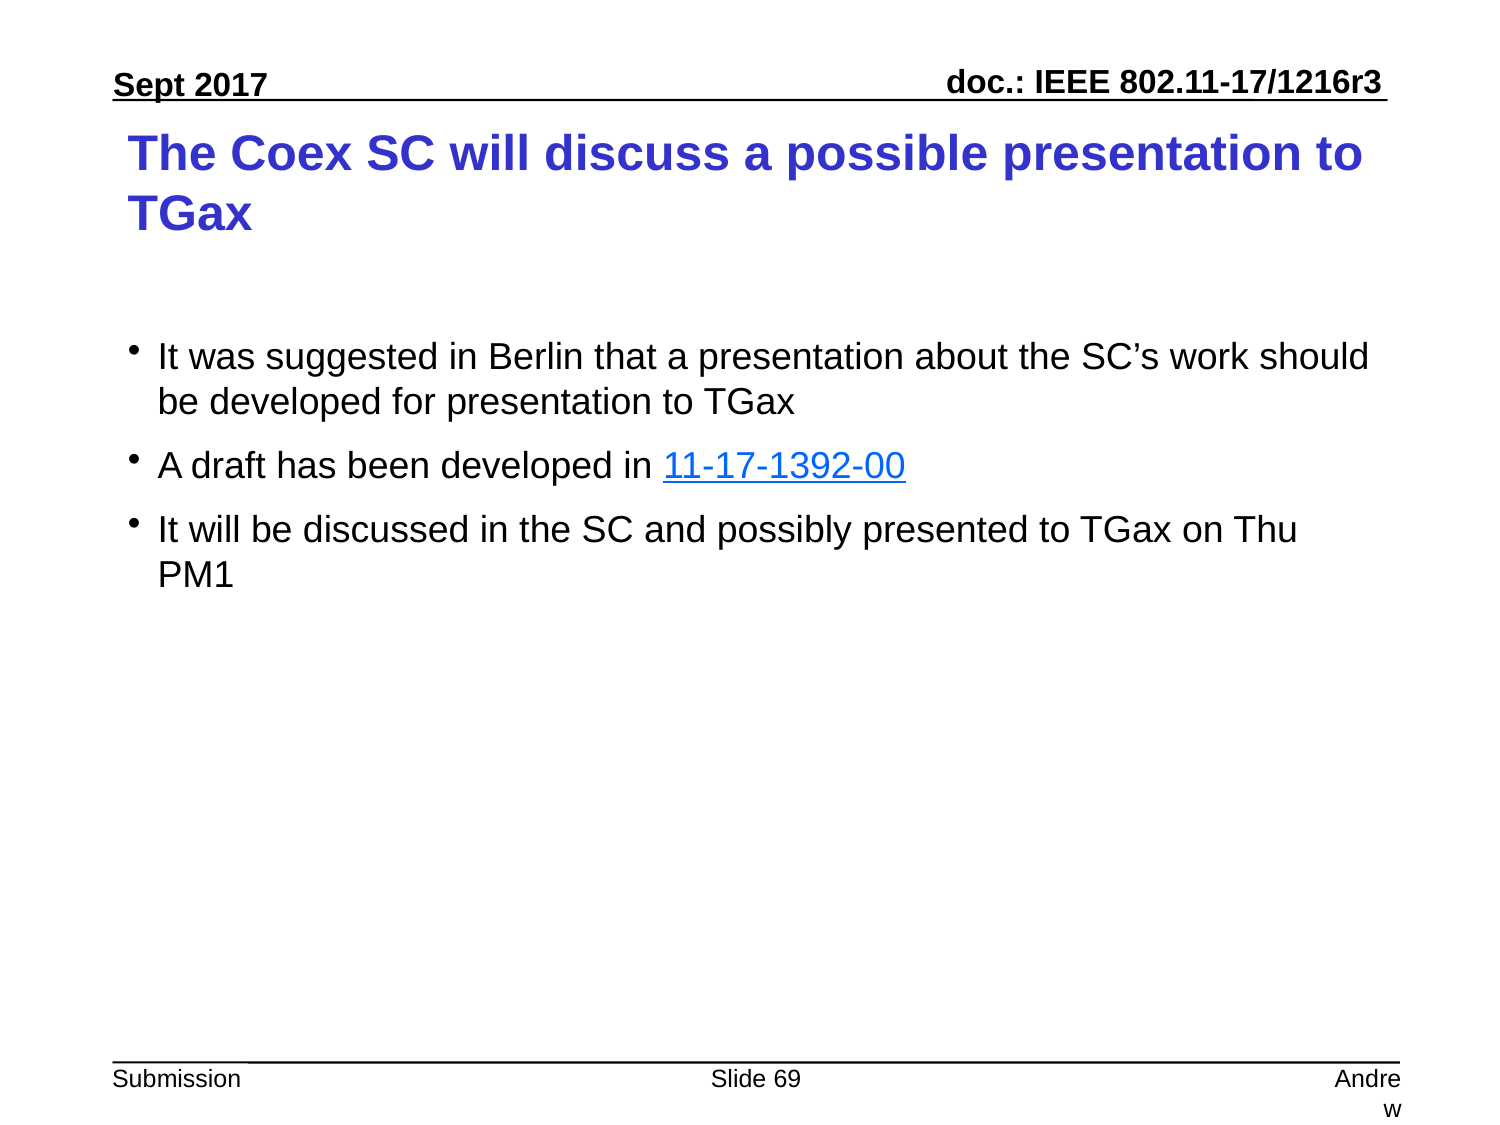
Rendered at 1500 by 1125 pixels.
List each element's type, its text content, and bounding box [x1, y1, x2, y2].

title The Coex SC will discuss a possible presentation to TGax [112, 112, 1388, 288]
list It was suggested in Berlin that a presentation about the SC’s work should be developed for presentation to TGax A draft has been developed in 11-17-1392-00 It will be discussed in the SC and possibly presented to TGax on Thu PM1 [112, 324, 1388, 1000]
slide_number Slide 69 [709, 1061, 803, 1093]
footer Andrew Myles, Cisco [1320, 1061, 1402, 1093]
